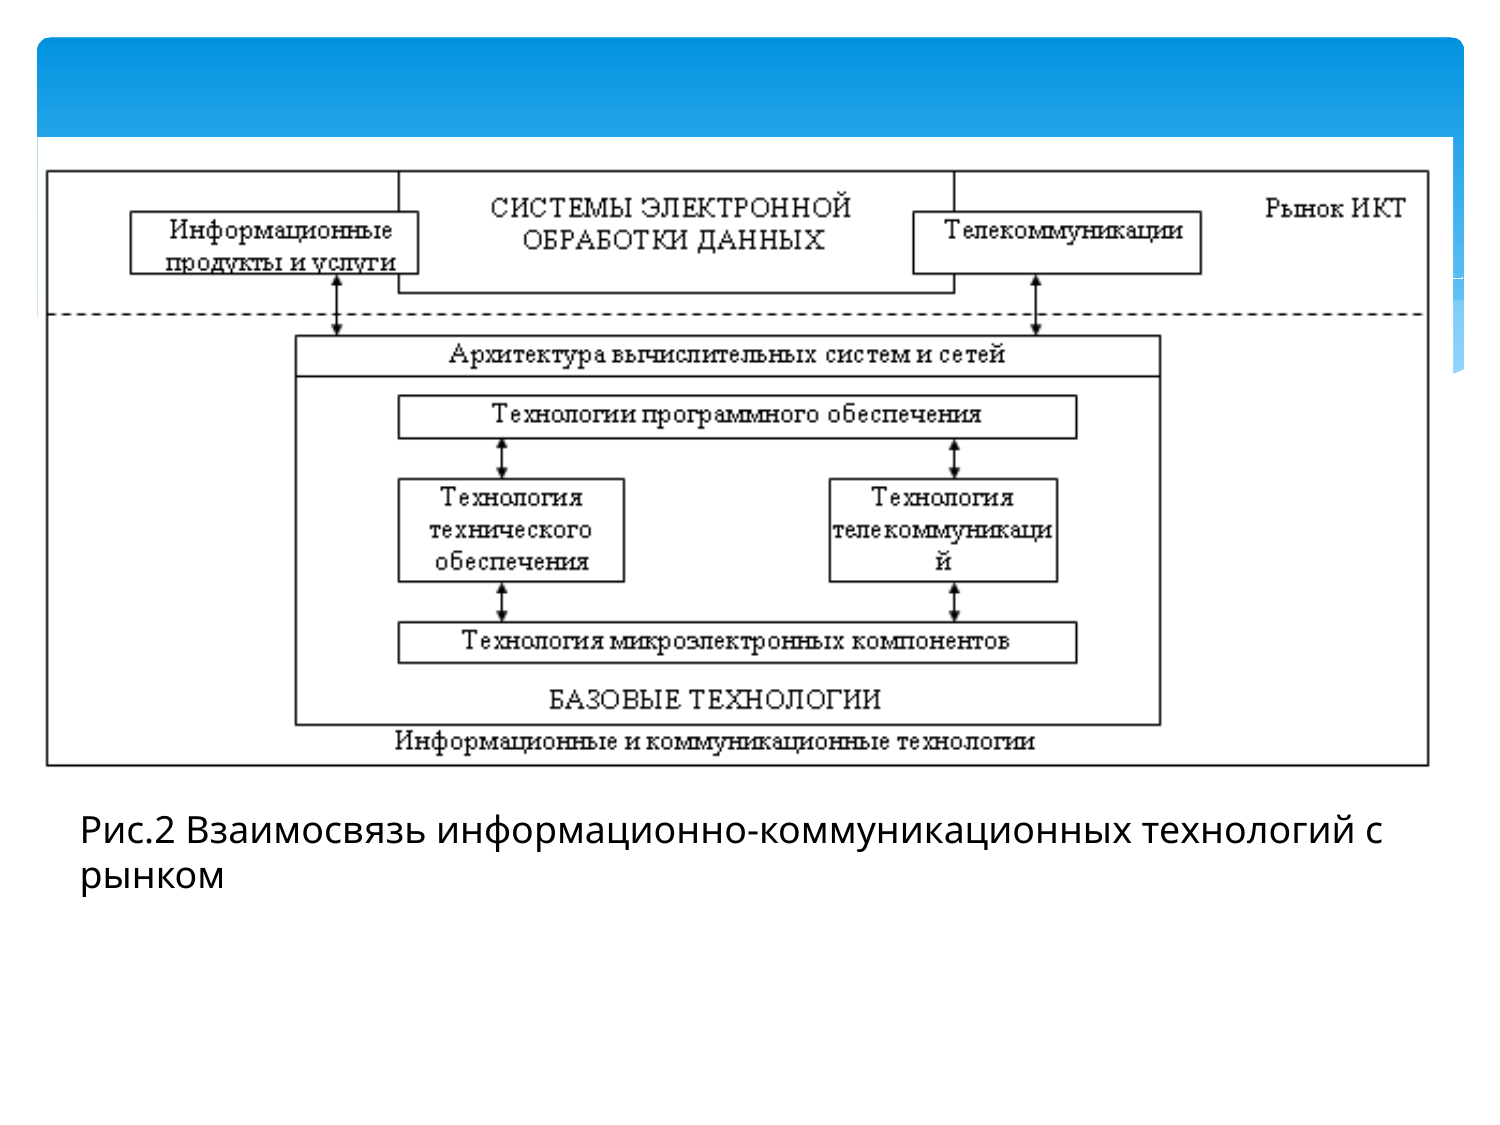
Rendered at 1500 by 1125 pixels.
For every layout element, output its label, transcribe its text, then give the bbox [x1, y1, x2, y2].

text_box Рис.2 Взаимосвязь информационно-коммуникационных технологий с рынком [64, 798, 1424, 904]
picture [36, 136, 1454, 772]
